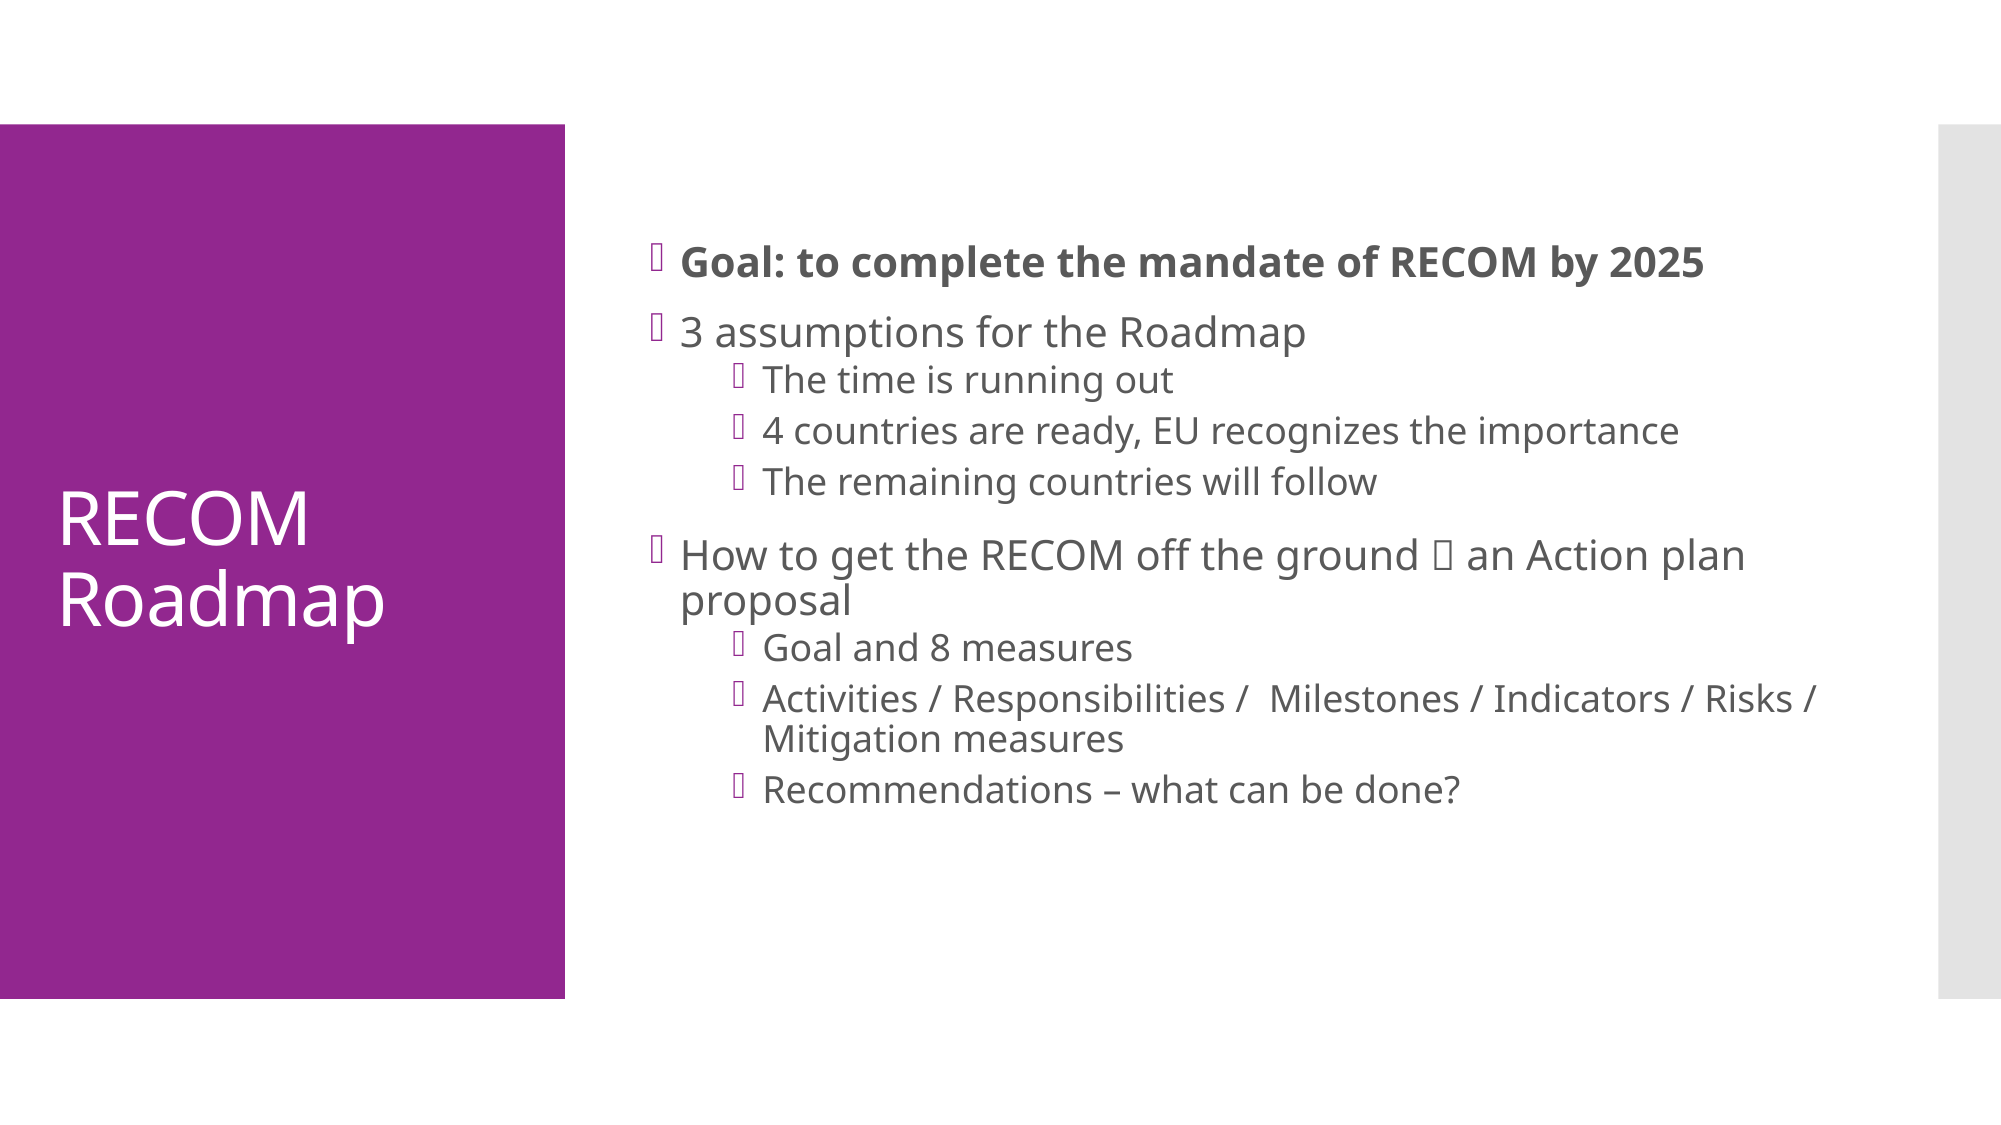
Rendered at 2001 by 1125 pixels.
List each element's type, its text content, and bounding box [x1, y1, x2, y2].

list Goal: to complete the mandate of RECOM by 2025 3 assumptions for the Roadmap The time is running out 4 countries are ready, EU recognizes the importance The remaining countries will follow How to get the RECOM off the ground  an Action plan proposal Goal and 8 measures Activities / Responsibilities / Milestones / Indicators / Risks / Mitigation measures Recommendations – what can be done? [634, 141, 1835, 982]
title RECOM Roadmap [41, 184, 525, 940]
